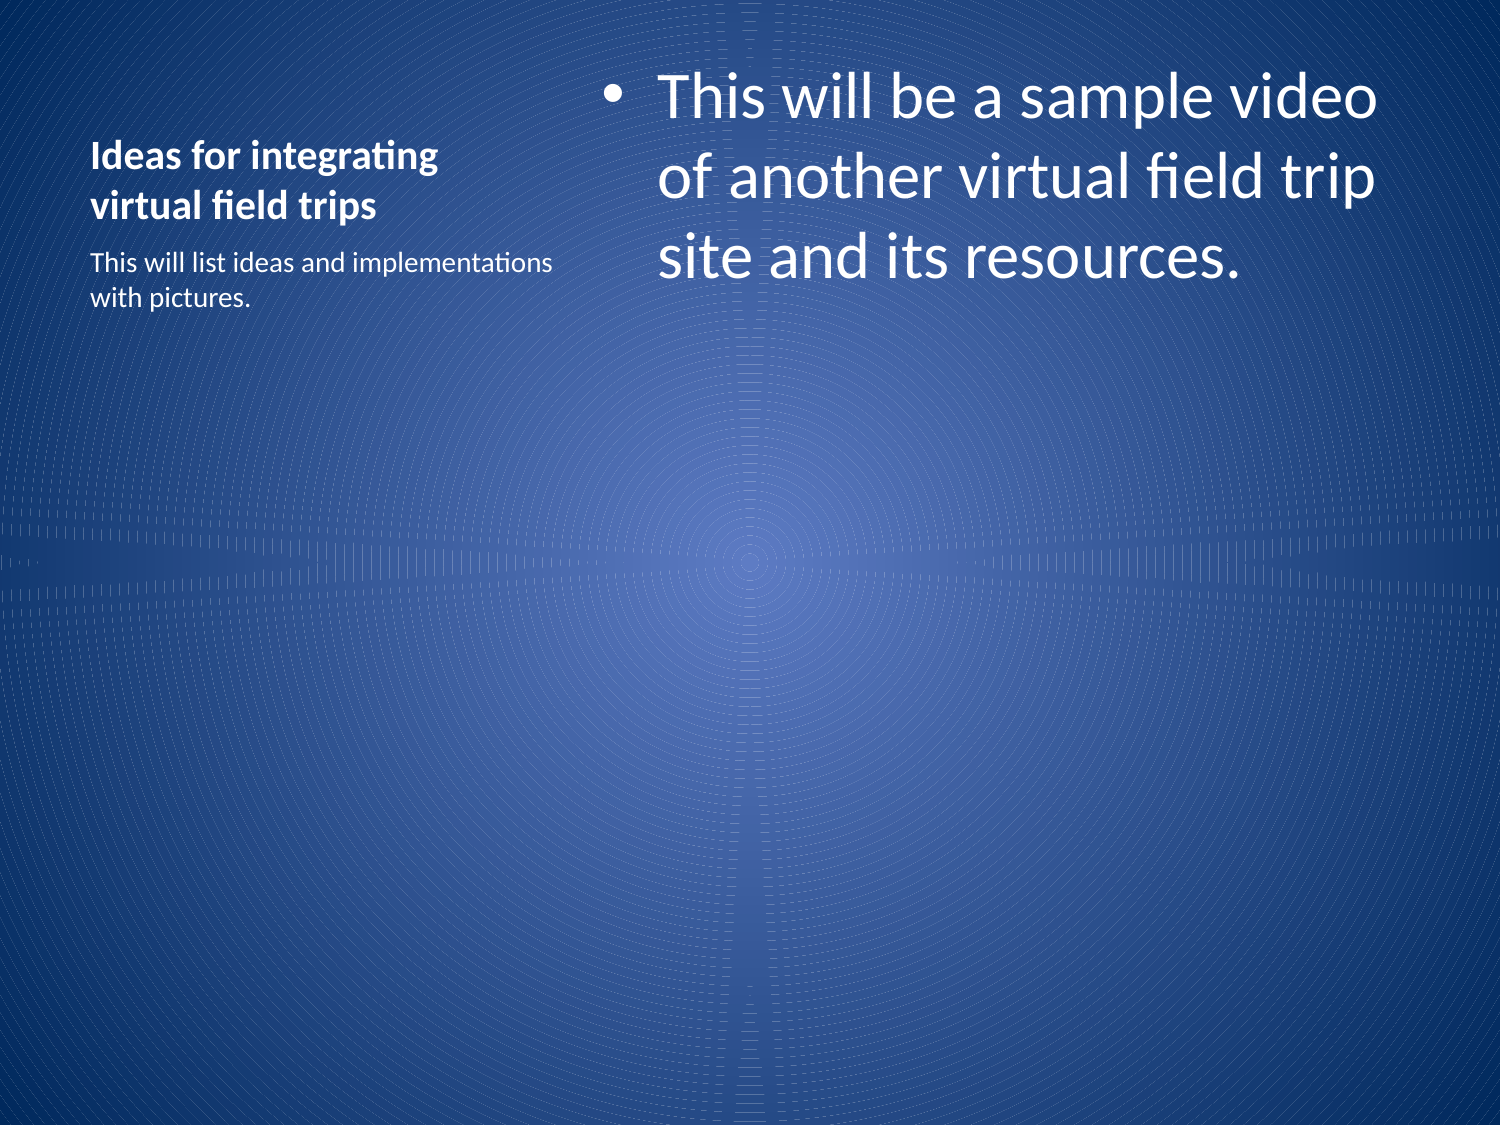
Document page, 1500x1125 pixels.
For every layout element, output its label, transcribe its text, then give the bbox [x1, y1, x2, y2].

list This will list ideas and implementations with pictures. [75, 235, 569, 1005]
list This will be a sample video of another virtual field trip site and its resources. [586, 44, 1425, 1005]
title Ideas for integrating virtual field trips [75, 44, 569, 235]
